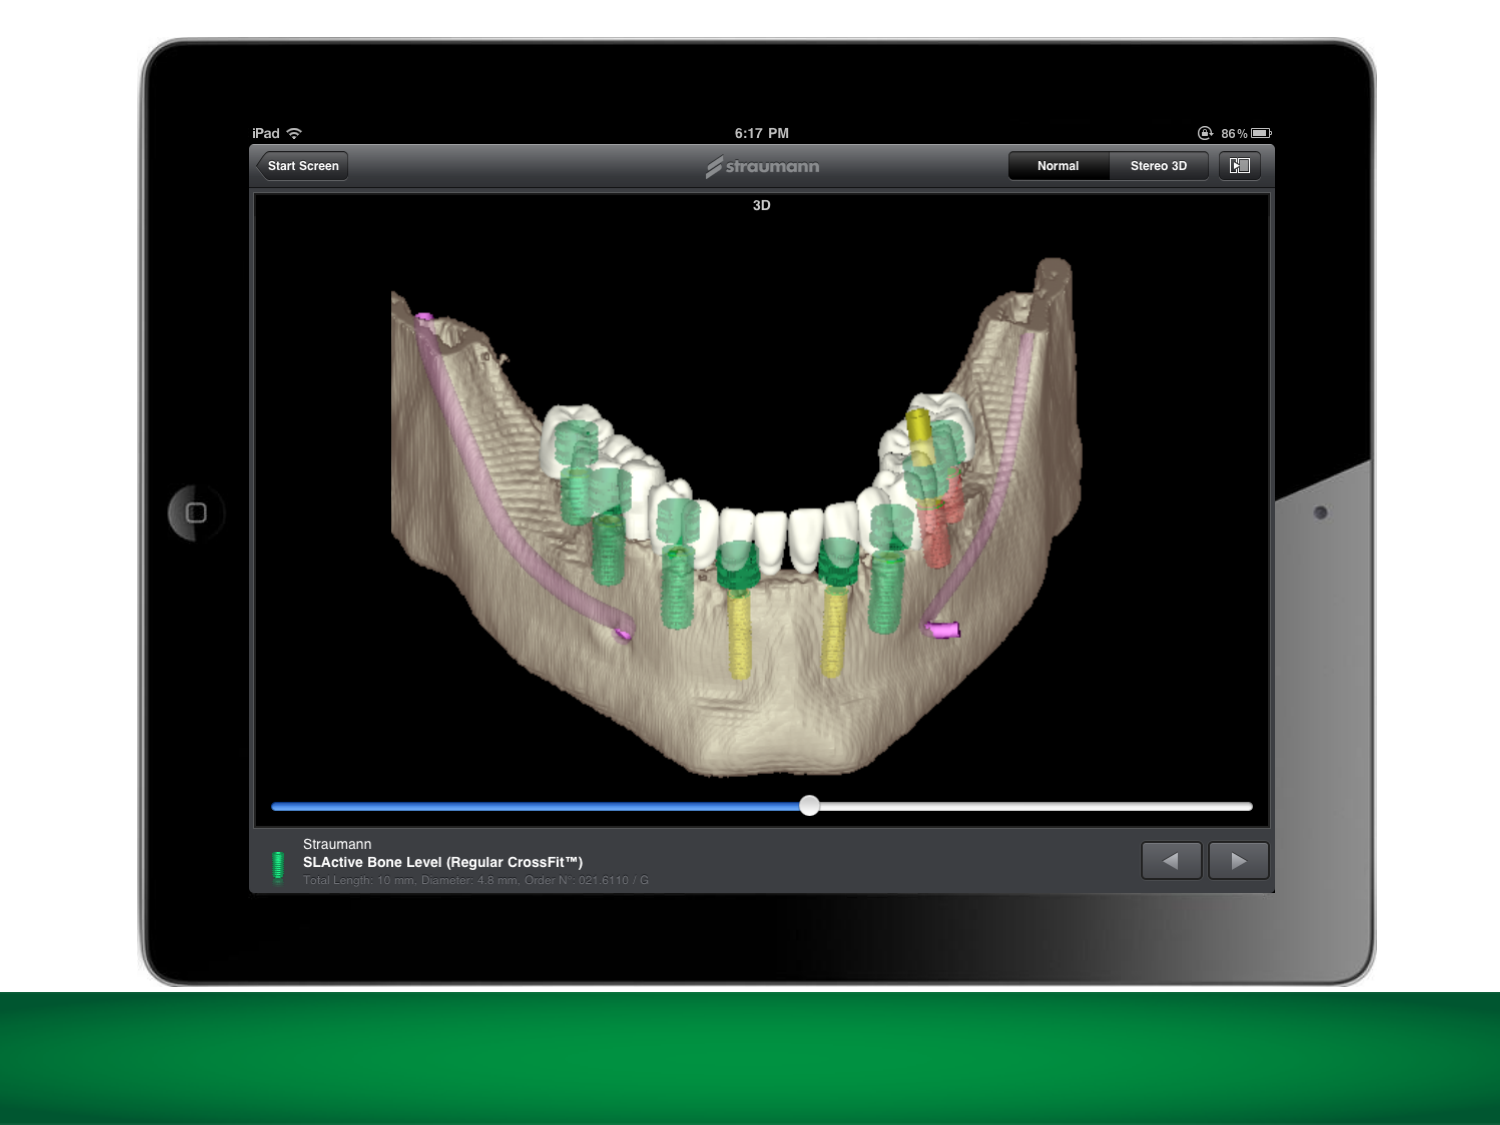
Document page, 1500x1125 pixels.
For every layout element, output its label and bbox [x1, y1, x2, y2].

picture [0, 992, 1500, 1125]
picture [137, 37, 1377, 987]
